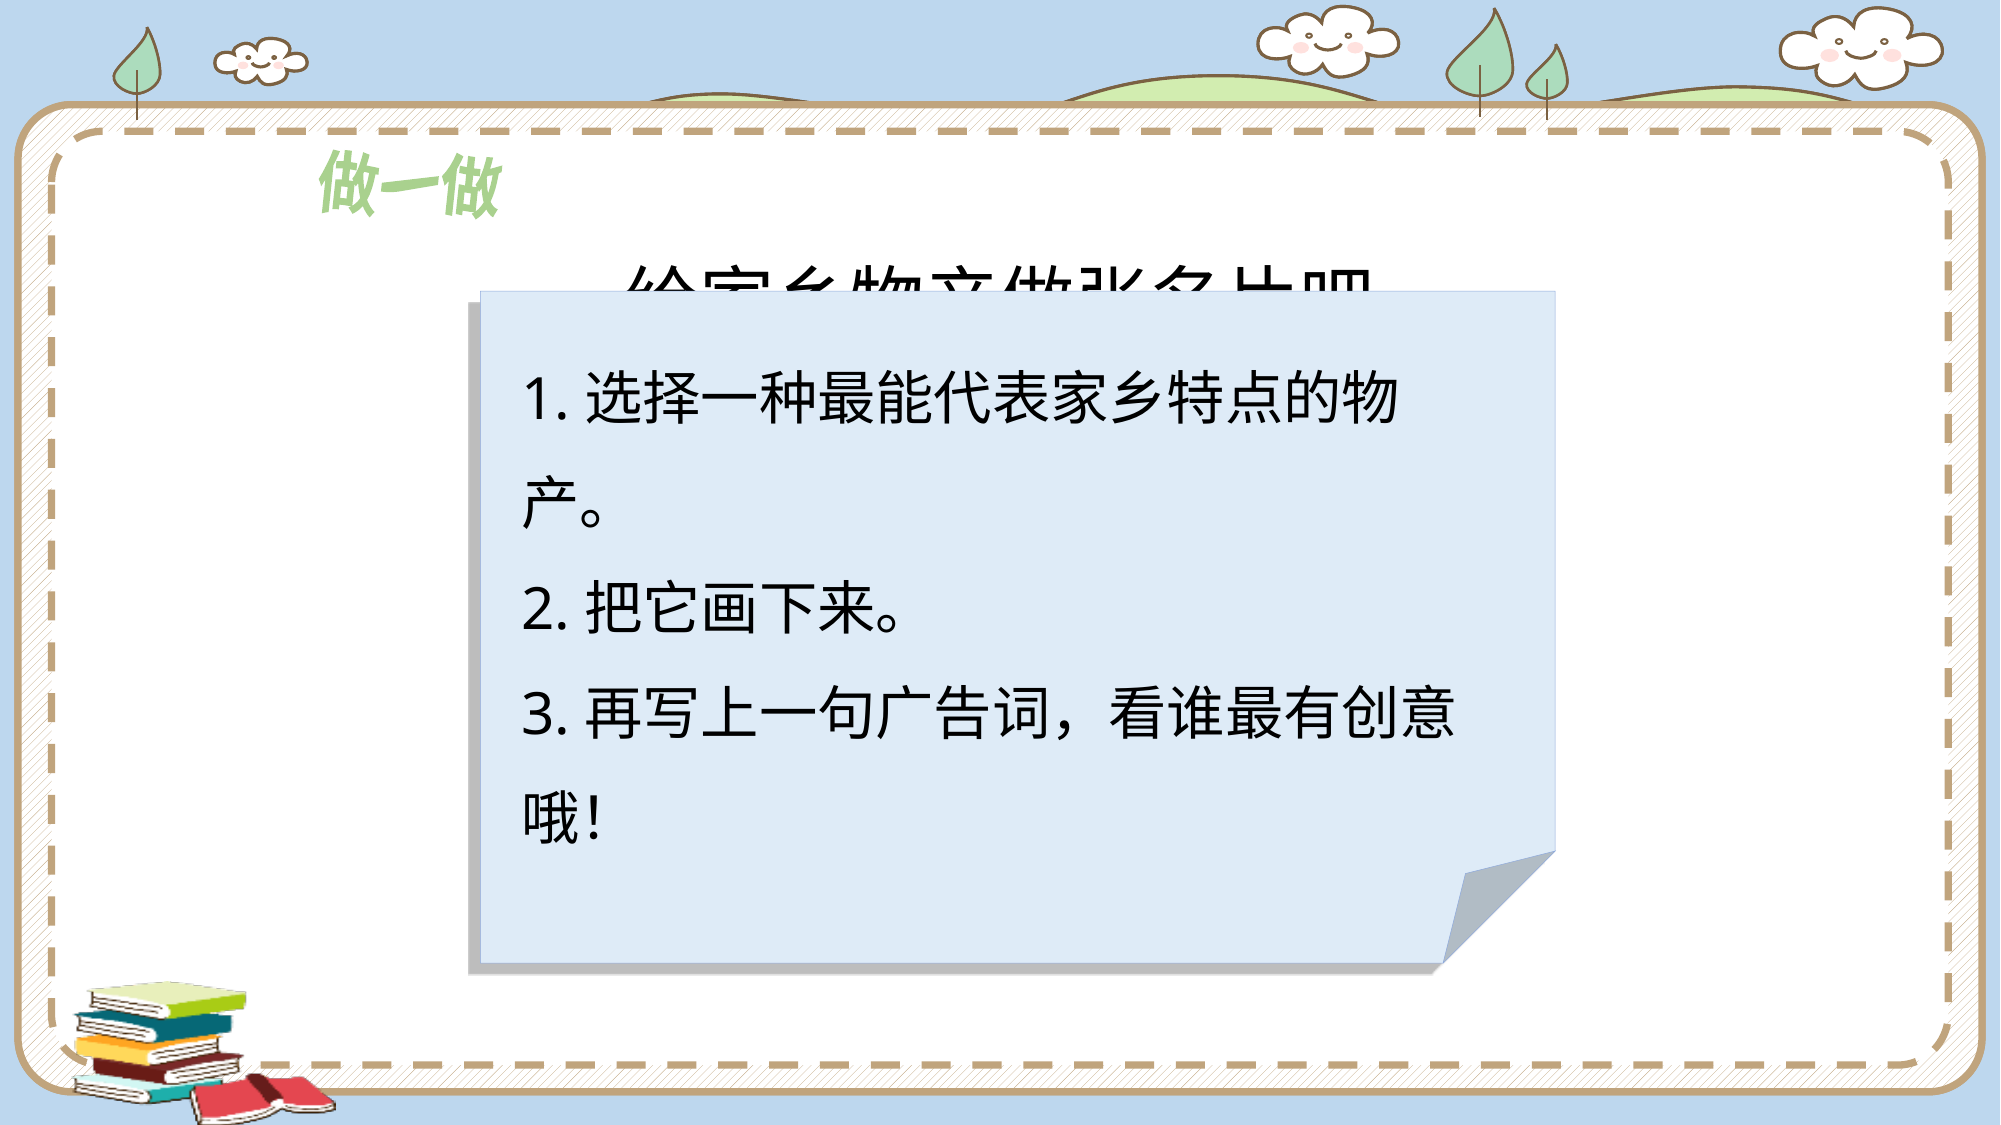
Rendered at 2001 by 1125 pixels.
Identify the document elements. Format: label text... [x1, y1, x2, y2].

picture [71, 981, 336, 1125]
text_box 1.选择一种最能代表家乡特点的物产。 2.把它画下来。 3.再写上一句广告词，看谁最有创意哦！ [479, 289, 1559, 965]
text_box 给家乡物产做张名片吧 [610, 246, 1390, 289]
